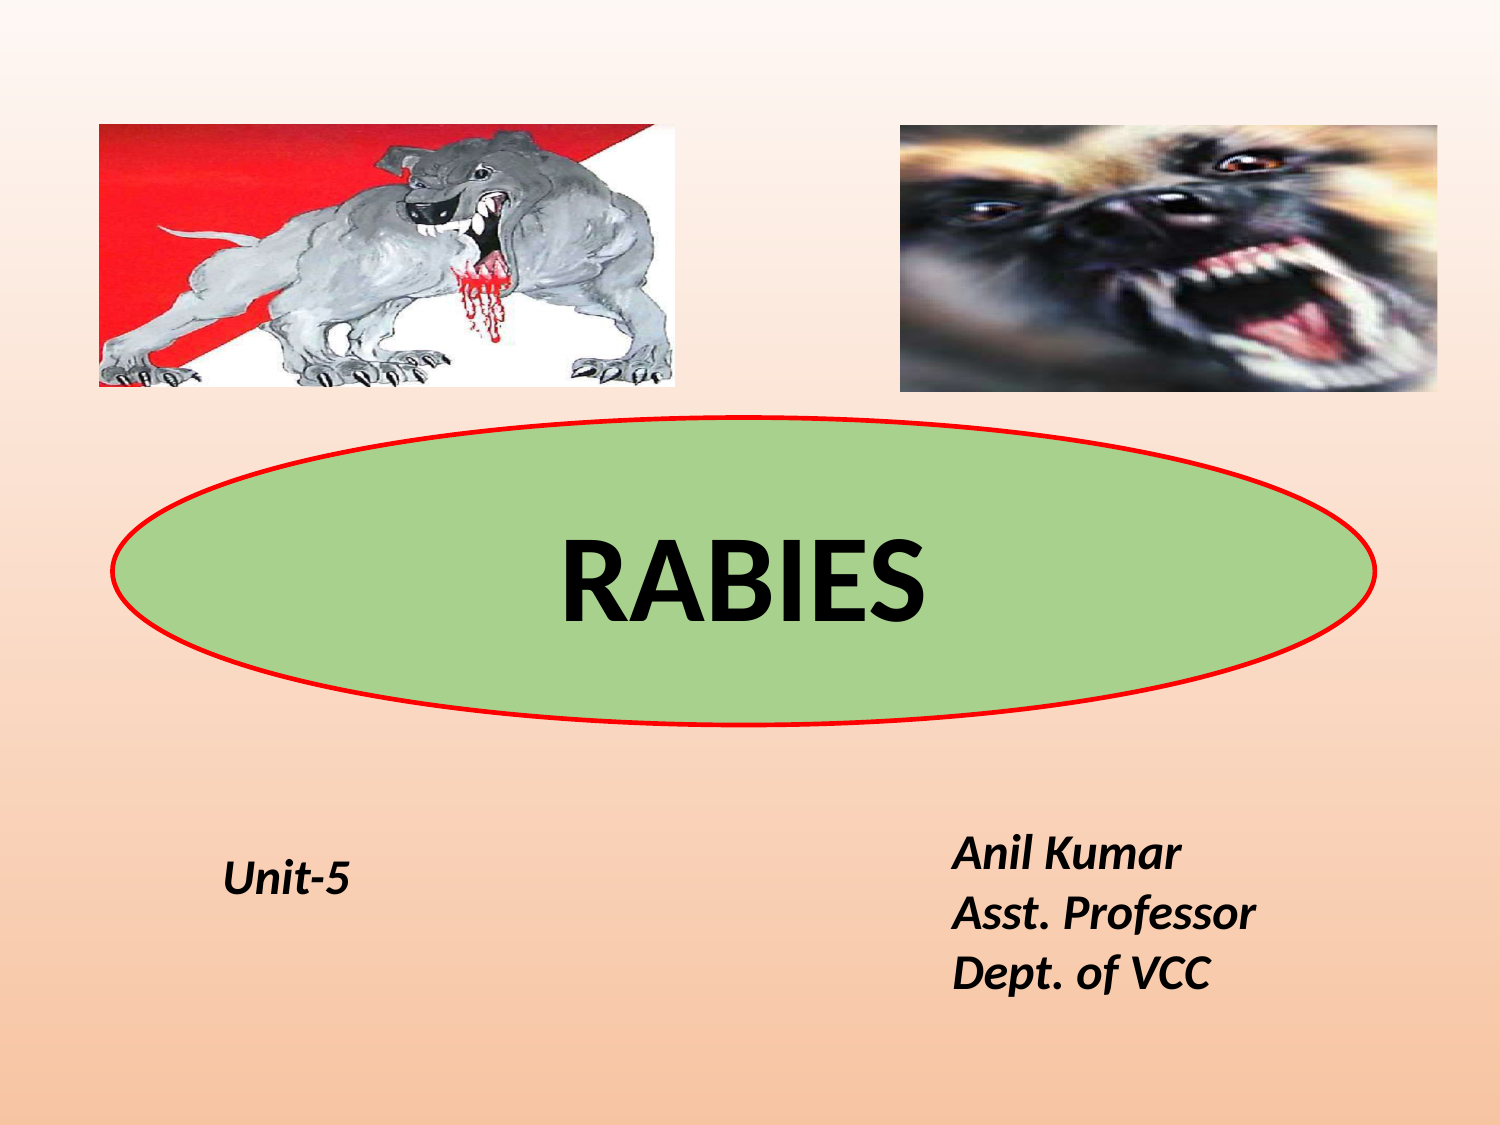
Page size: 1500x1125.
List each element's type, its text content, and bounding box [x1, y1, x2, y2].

text_box Anil Kumar Asst. Professor Dept. of VCC [937, 812, 1350, 1008]
text_box RABIES [111, 416, 1376, 727]
picture [99, 124, 675, 387]
text_box Unit-5 [207, 837, 438, 913]
picture [899, 124, 1438, 392]
